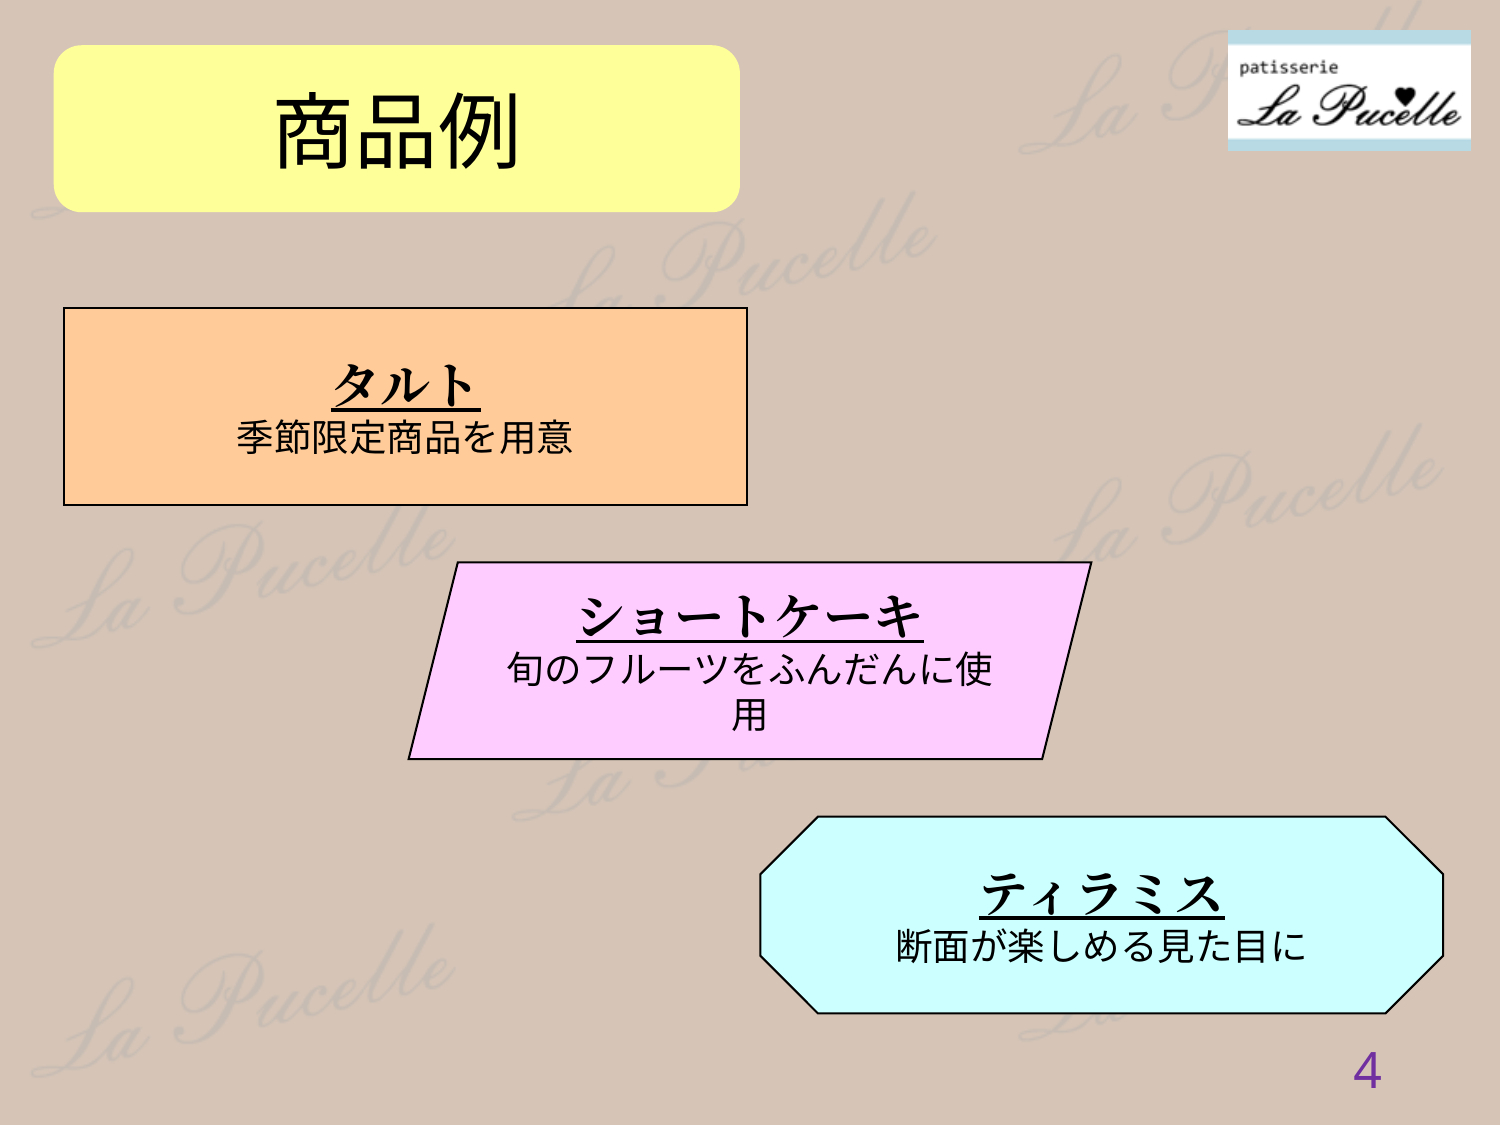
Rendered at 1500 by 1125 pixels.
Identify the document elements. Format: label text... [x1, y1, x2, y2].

slide_number 3 [1059, 1042, 1397, 1103]
text_box ショートケーキ 旬のフルーツをふんだんに使用 [407, 561, 1093, 761]
text_box ティラミス 断面が楽しめる見た目に [759, 815, 1445, 1015]
text_box 商品例 [52, 44, 741, 214]
picture [0, 0, 1500, 1125]
text_box タルト 季節限定商品を用意 [63, 307, 748, 506]
